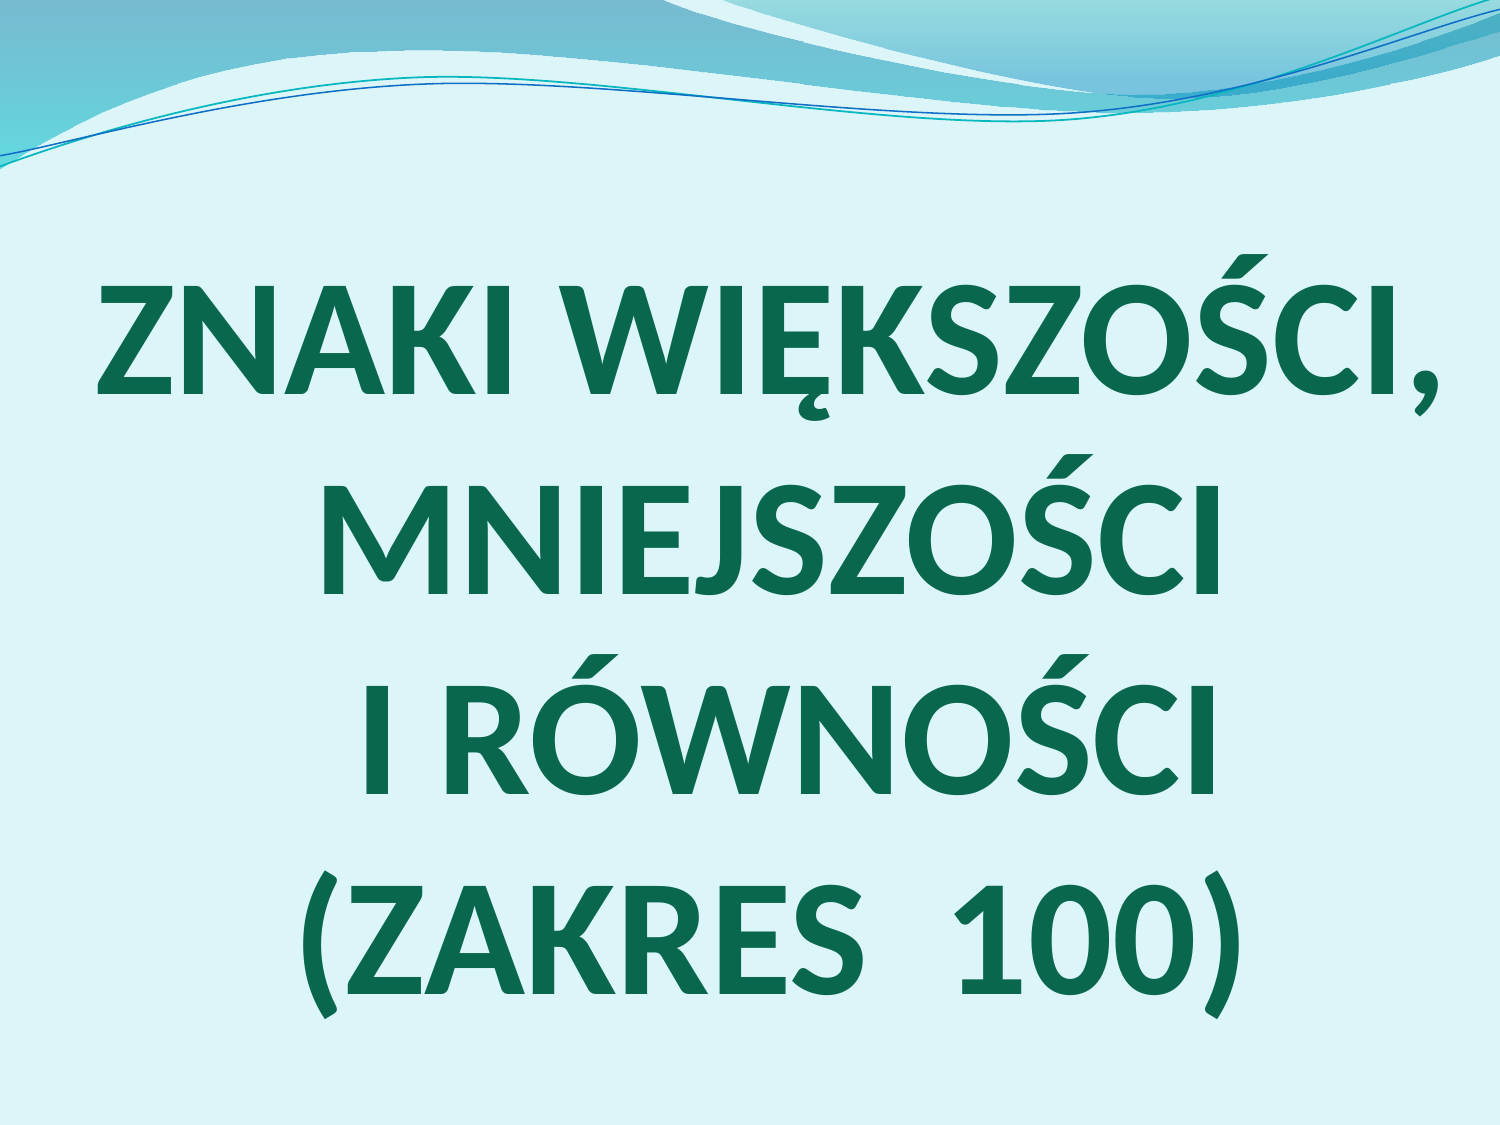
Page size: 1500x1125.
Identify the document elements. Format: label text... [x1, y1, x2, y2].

title ZNAKI WIĘKSZOŚCI, MNIEJSZOŚCI I RÓWNOŚCI (ZAKRES 100) [53, 727, 1495, 1028]
